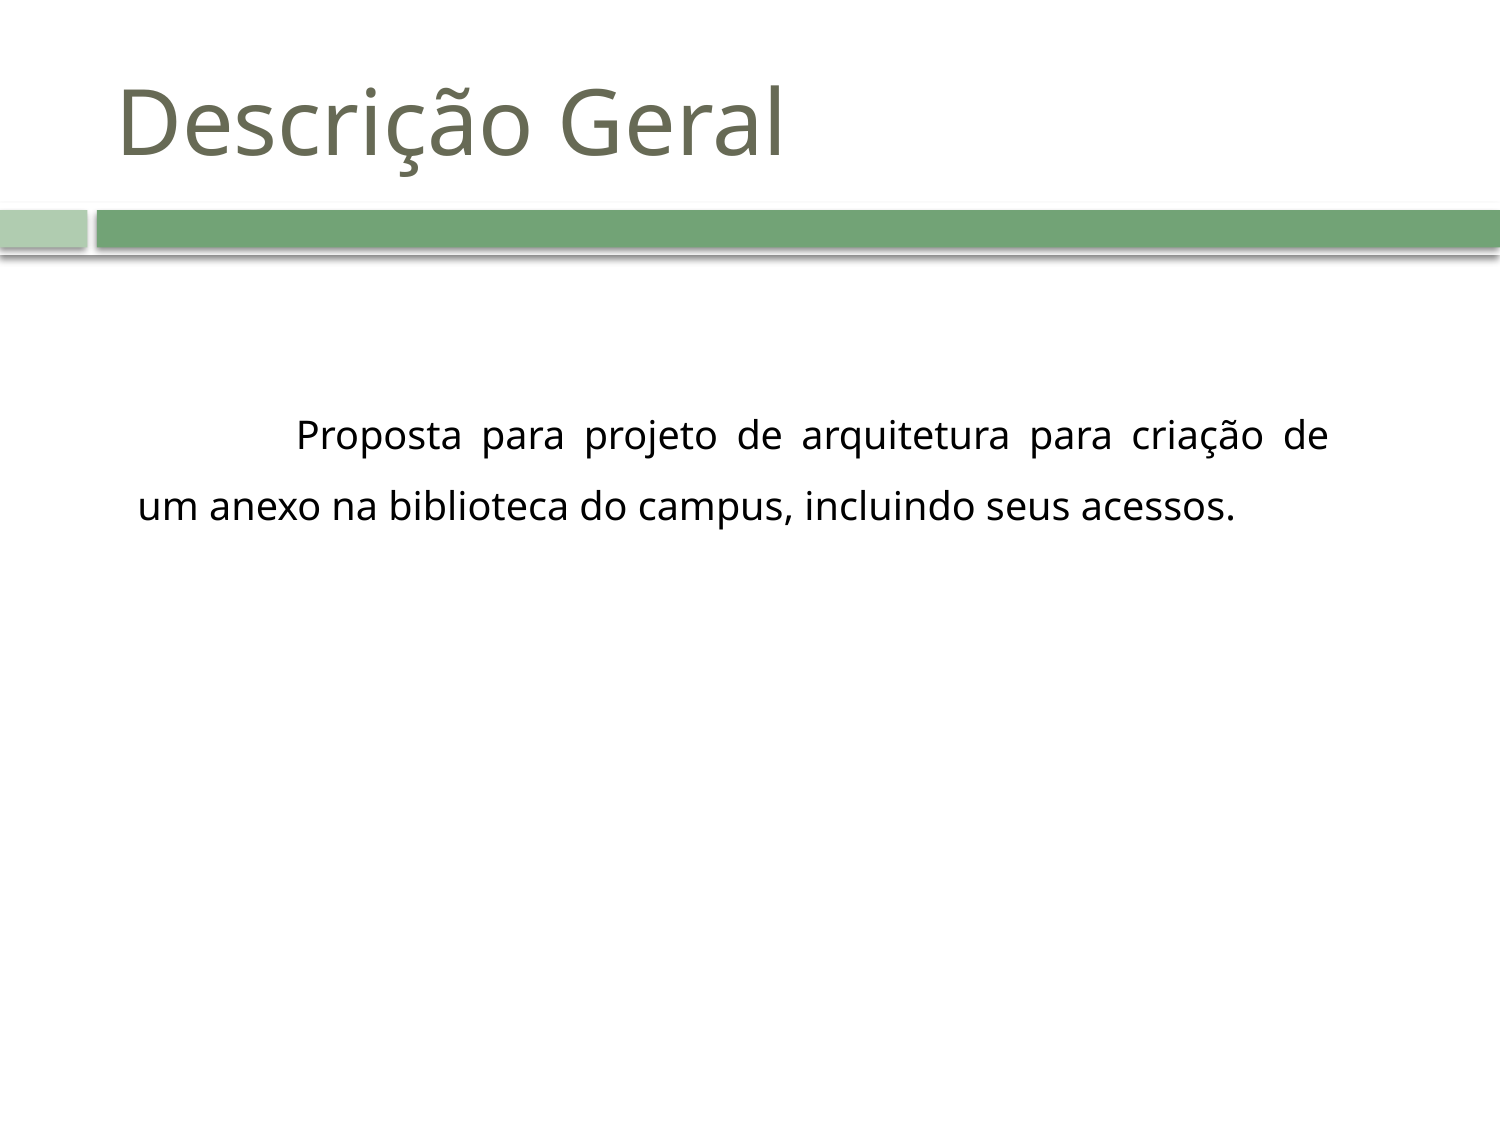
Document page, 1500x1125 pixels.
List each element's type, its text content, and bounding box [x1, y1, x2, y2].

title Descrição Geral [100, 37, 1438, 200]
list Proposta para projeto de arquitetura para criação de um anexo na biblioteca do campus, incluindo seus acessos. [70, 375, 1346, 657]
